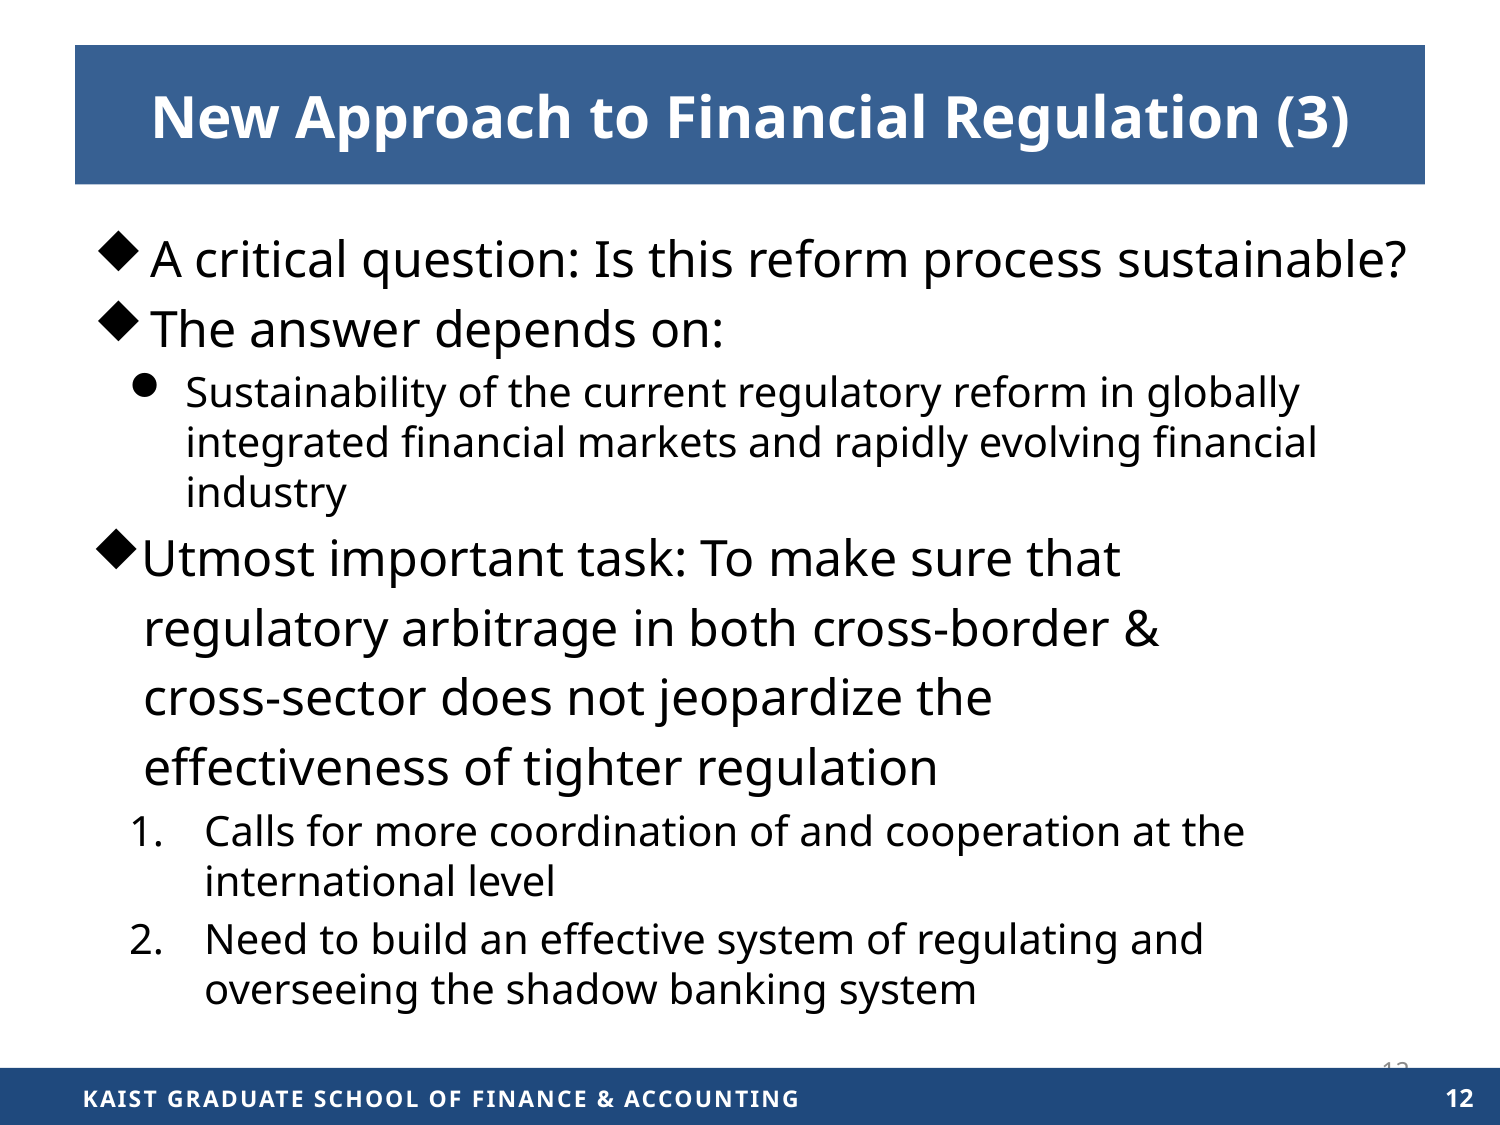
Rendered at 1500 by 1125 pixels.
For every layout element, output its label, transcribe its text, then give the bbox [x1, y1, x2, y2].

title New Approach to Financial Regulation (3) [75, 45, 1425, 185]
slide_number 12 [1074, 1042, 1425, 1103]
list A critical question: Is this reform process sustainable? The answer depends on: Sustainability of the current regulatory reform in globally integrated financial markets and rapidly evolving financial industry Utmost important task: To make sure that regulatory arbitrage in both cross-border & cross-sector does not jeopardize the effectiveness of tighter regulation Calls for more coordination of and cooperation at the international level Need to build an effective system of regulating and overseeing the shadow banking system [76, 219, 1427, 1059]
